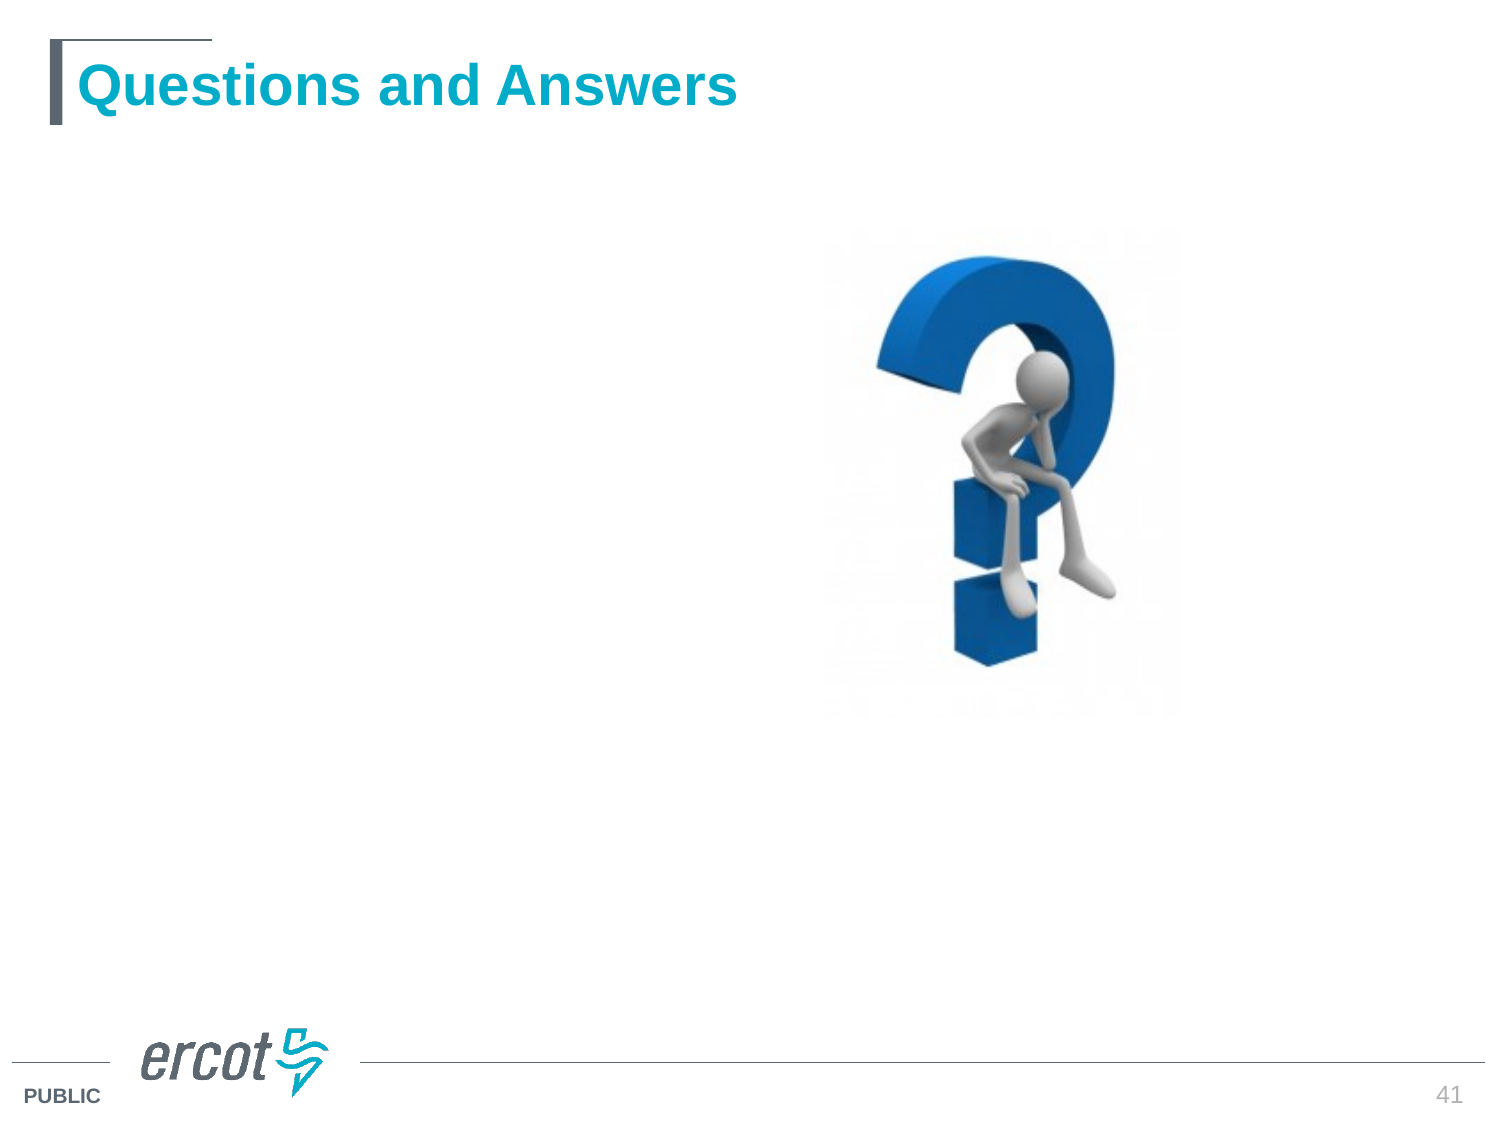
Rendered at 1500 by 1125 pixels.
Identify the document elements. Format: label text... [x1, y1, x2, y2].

picture [137, 1024, 332, 1100]
picture [824, 228, 1180, 719]
title Questions and Answers [62, 39, 1450, 228]
slide_number 41 [1412, 1076, 1488, 1112]
